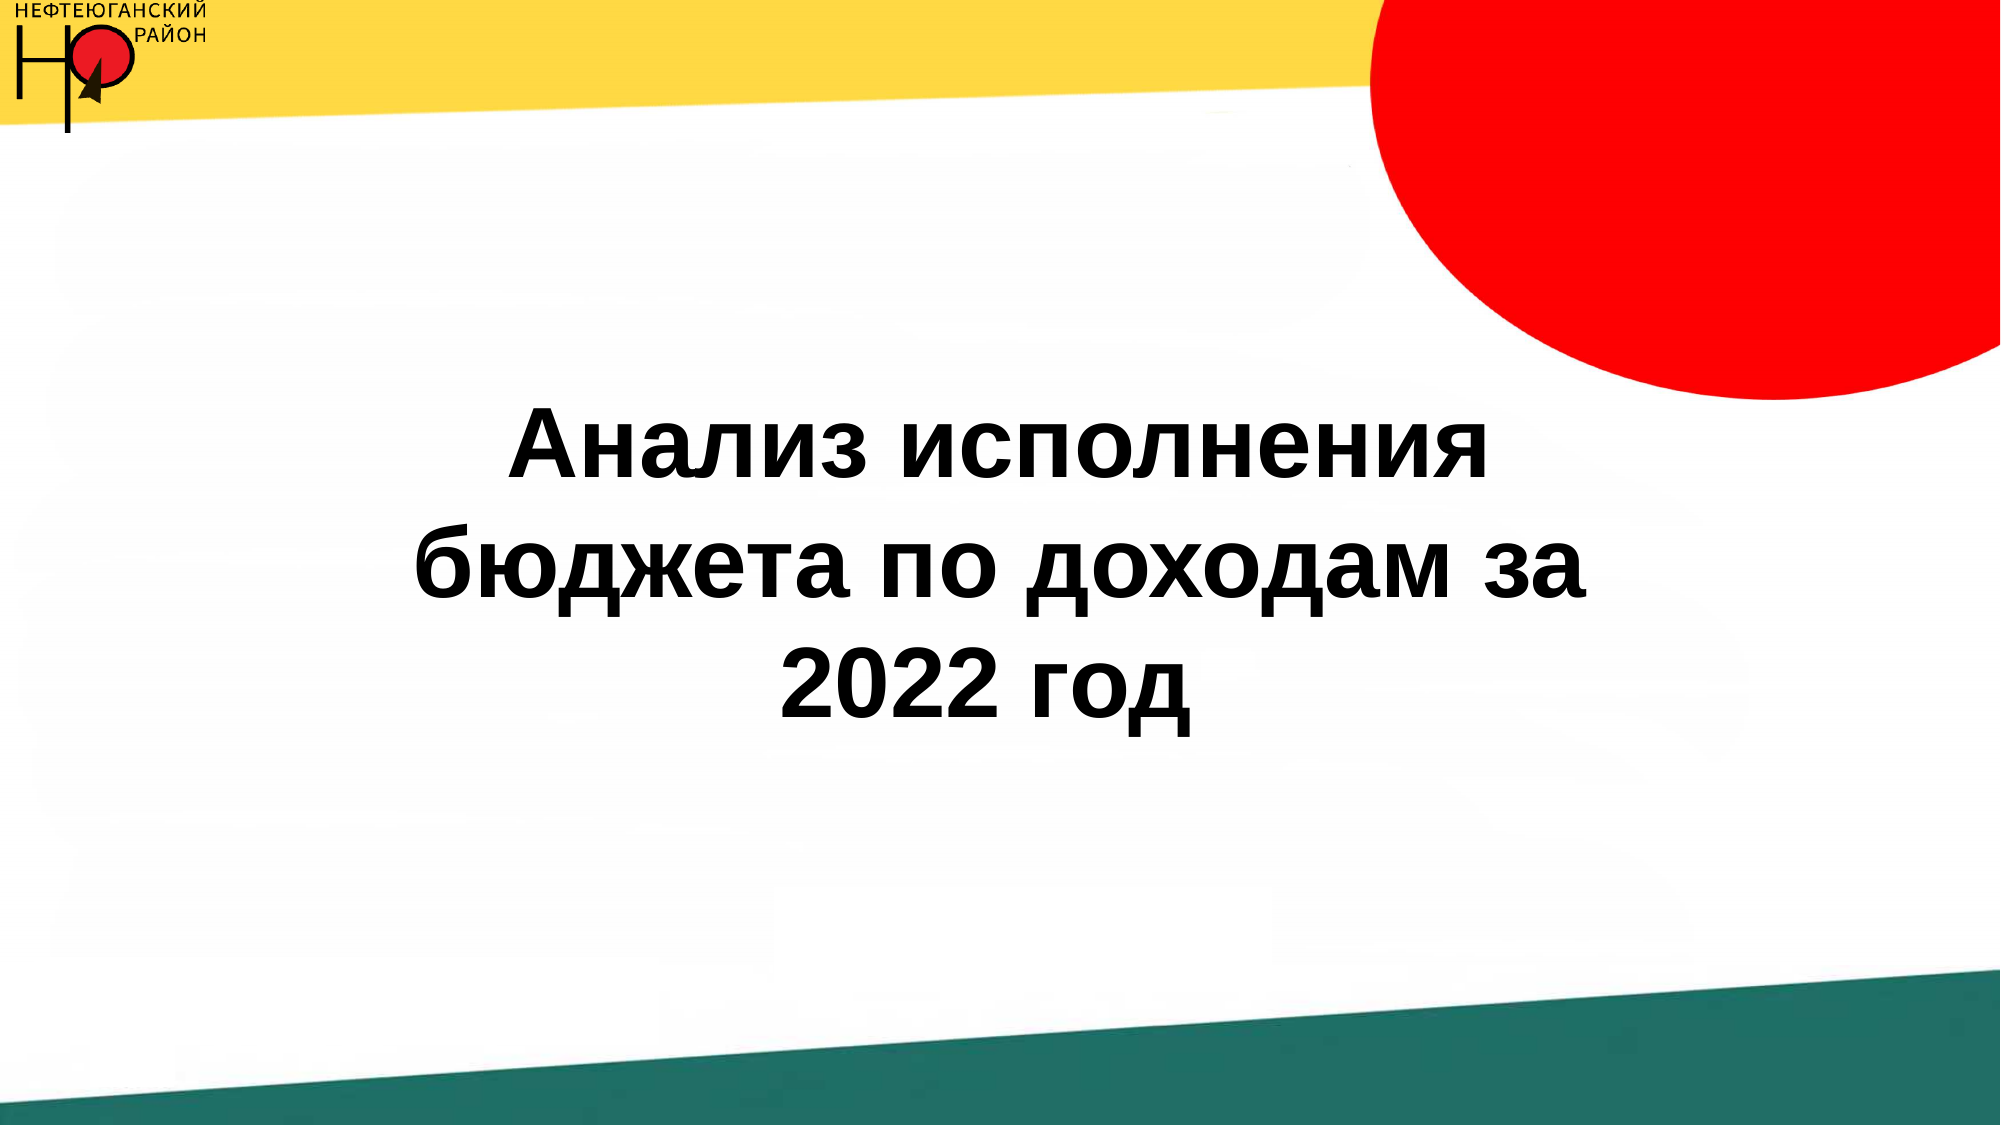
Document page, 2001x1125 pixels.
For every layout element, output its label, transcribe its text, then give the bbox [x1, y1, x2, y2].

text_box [0, 886, 2000, 1125]
picture [0, 0, 2001, 1125]
text_box Анализ исполнения бюджета по доходам за 2022 год [328, 370, 1672, 745]
